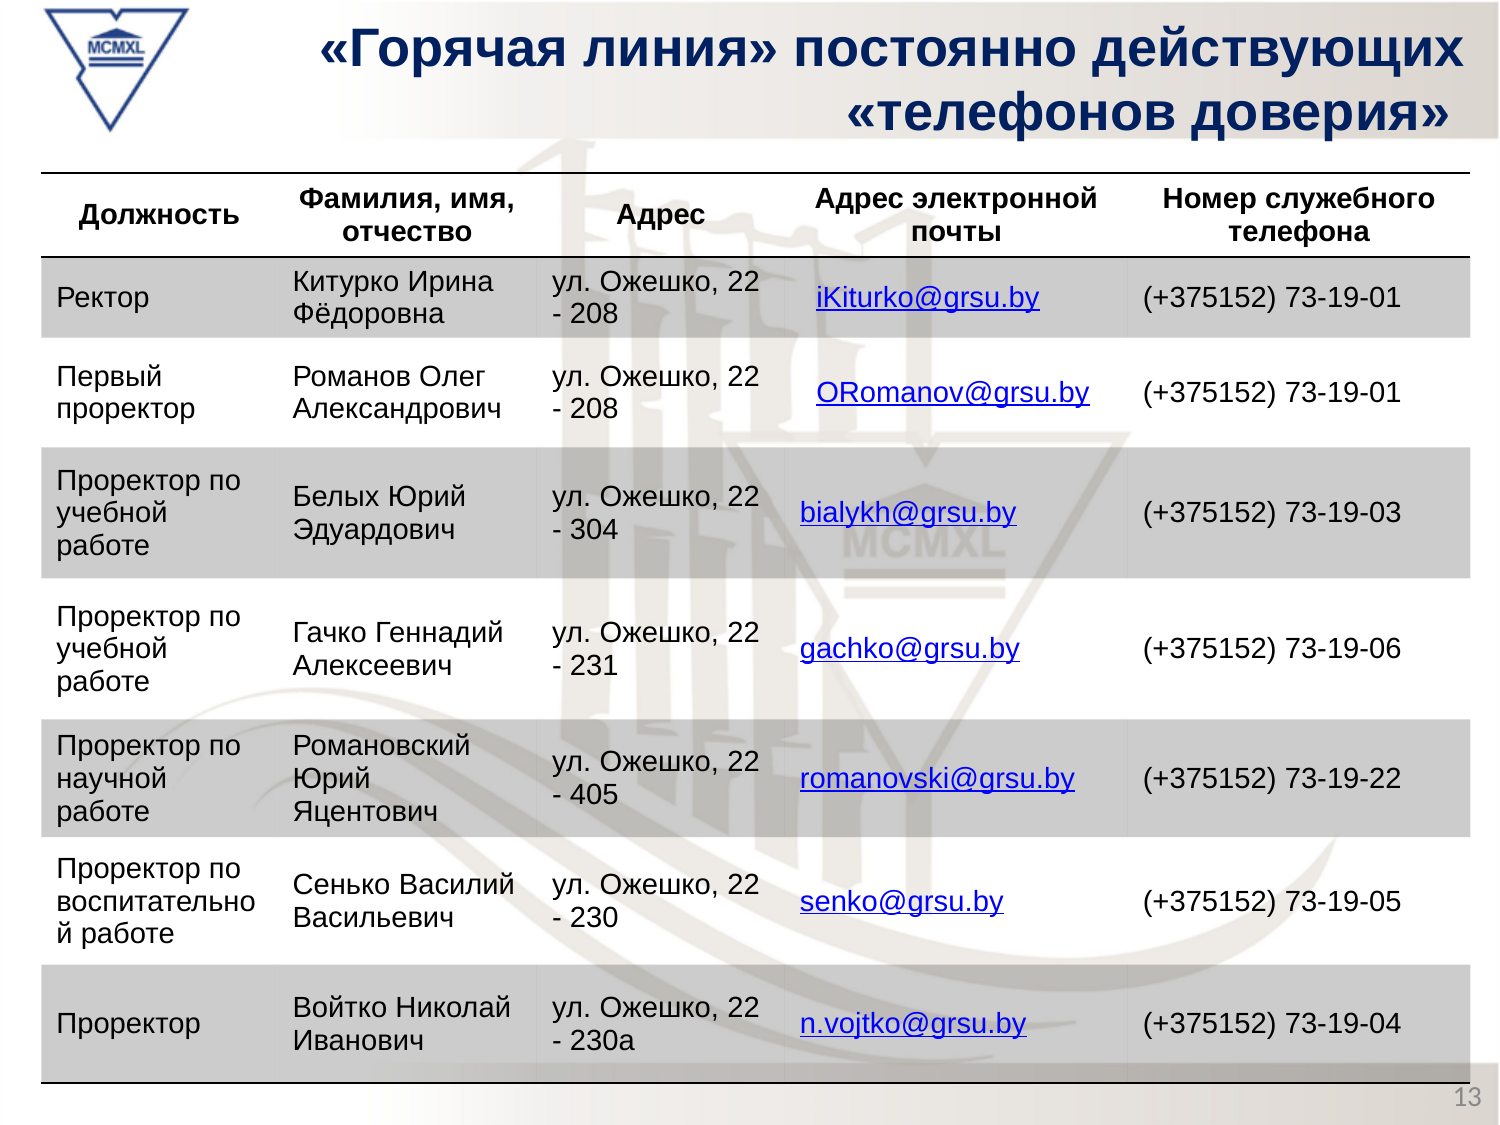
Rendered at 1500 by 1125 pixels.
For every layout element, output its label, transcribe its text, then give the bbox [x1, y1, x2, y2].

table_cell Войтко Николай Иванович [278, 965, 537, 1082]
table_cell Романовский Юрий Яцентович [278, 719, 537, 837]
table_header Адрес электронной почты [785, 174, 1128, 256]
table_cell ул. Ожешко, 22 - 304 [537, 447, 785, 578]
table_cell senko@grsu.by [785, 837, 1128, 965]
table_cell Проректор по учебной работе [41, 578, 278, 719]
table_cell (+375152) 73-19-03 [1128, 447, 1470, 578]
table_header Адрес [537, 174, 785, 256]
table_cell ул. Ожешко, 22 - 208 [537, 258, 785, 338]
table_cell iKiturko@grsu.by [785, 258, 1128, 338]
table_cell Романов Олег Александрович [278, 338, 537, 447]
picture [0, 1, 1500, 1125]
table_header Номер служебного телефона [1128, 174, 1470, 256]
table_cell (+375152) 73-19-06 [1128, 578, 1470, 719]
table_cell Гачко Геннадий Алексеевич [278, 578, 537, 719]
table_cell (+375152) 73-19-01 [1128, 258, 1470, 338]
table_cell ул. Ожешко, 22 - 405 [537, 719, 785, 837]
table_cell (+375152) 73-19-04 [1128, 965, 1470, 1082]
table_cell ул. Ожешко, 22 - 230а [537, 965, 785, 1082]
table_cell Белых Юрий Эдуардович [278, 447, 537, 578]
title «Горячая линия» постоянно действующих «телефонов доверия» [172, 0, 1482, 154]
table_cell Проректор по учебной работе [41, 447, 278, 578]
table_cell Проректор по воспитательной работе [41, 837, 278, 965]
table_cell Проректор [41, 965, 278, 1082]
table_cell (+375152) 73-19-22 [1128, 719, 1470, 837]
table_cell Ректор [41, 258, 278, 338]
table_cell romanovski@grsu.by [785, 719, 1128, 837]
slide_number 13 [1146, 1065, 1497, 1125]
table_cell Сенько Василий Васильевич [278, 837, 537, 965]
table_cell ул. Ожешко, 22 - 208 [537, 338, 785, 447]
table_cell gachko@grsu.by [785, 578, 1128, 719]
table_cell n.vojtko@grsu.by [785, 965, 1128, 1082]
table_cell (+375152) 73-19-01 [1128, 338, 1470, 447]
table_cell (+375152) 73-19-05 [1128, 837, 1470, 965]
table_cell Проректор по научной работе [41, 719, 278, 837]
table_cell Китурко Ирина Фёдоровна [278, 258, 537, 338]
table_header Должность [41, 174, 278, 256]
table_cell ул. Ожешко, 22 - 230 [537, 837, 785, 965]
table_header Фамилия, имя, отчество [278, 174, 537, 256]
table_cell ул. Ожешко, 22 - 231 [537, 578, 785, 719]
table_cell bialykh@grsu.by [785, 447, 1128, 578]
table_cell ORomanov@grsu.by [785, 338, 1128, 447]
table_cell Первый проректор [41, 338, 278, 447]
